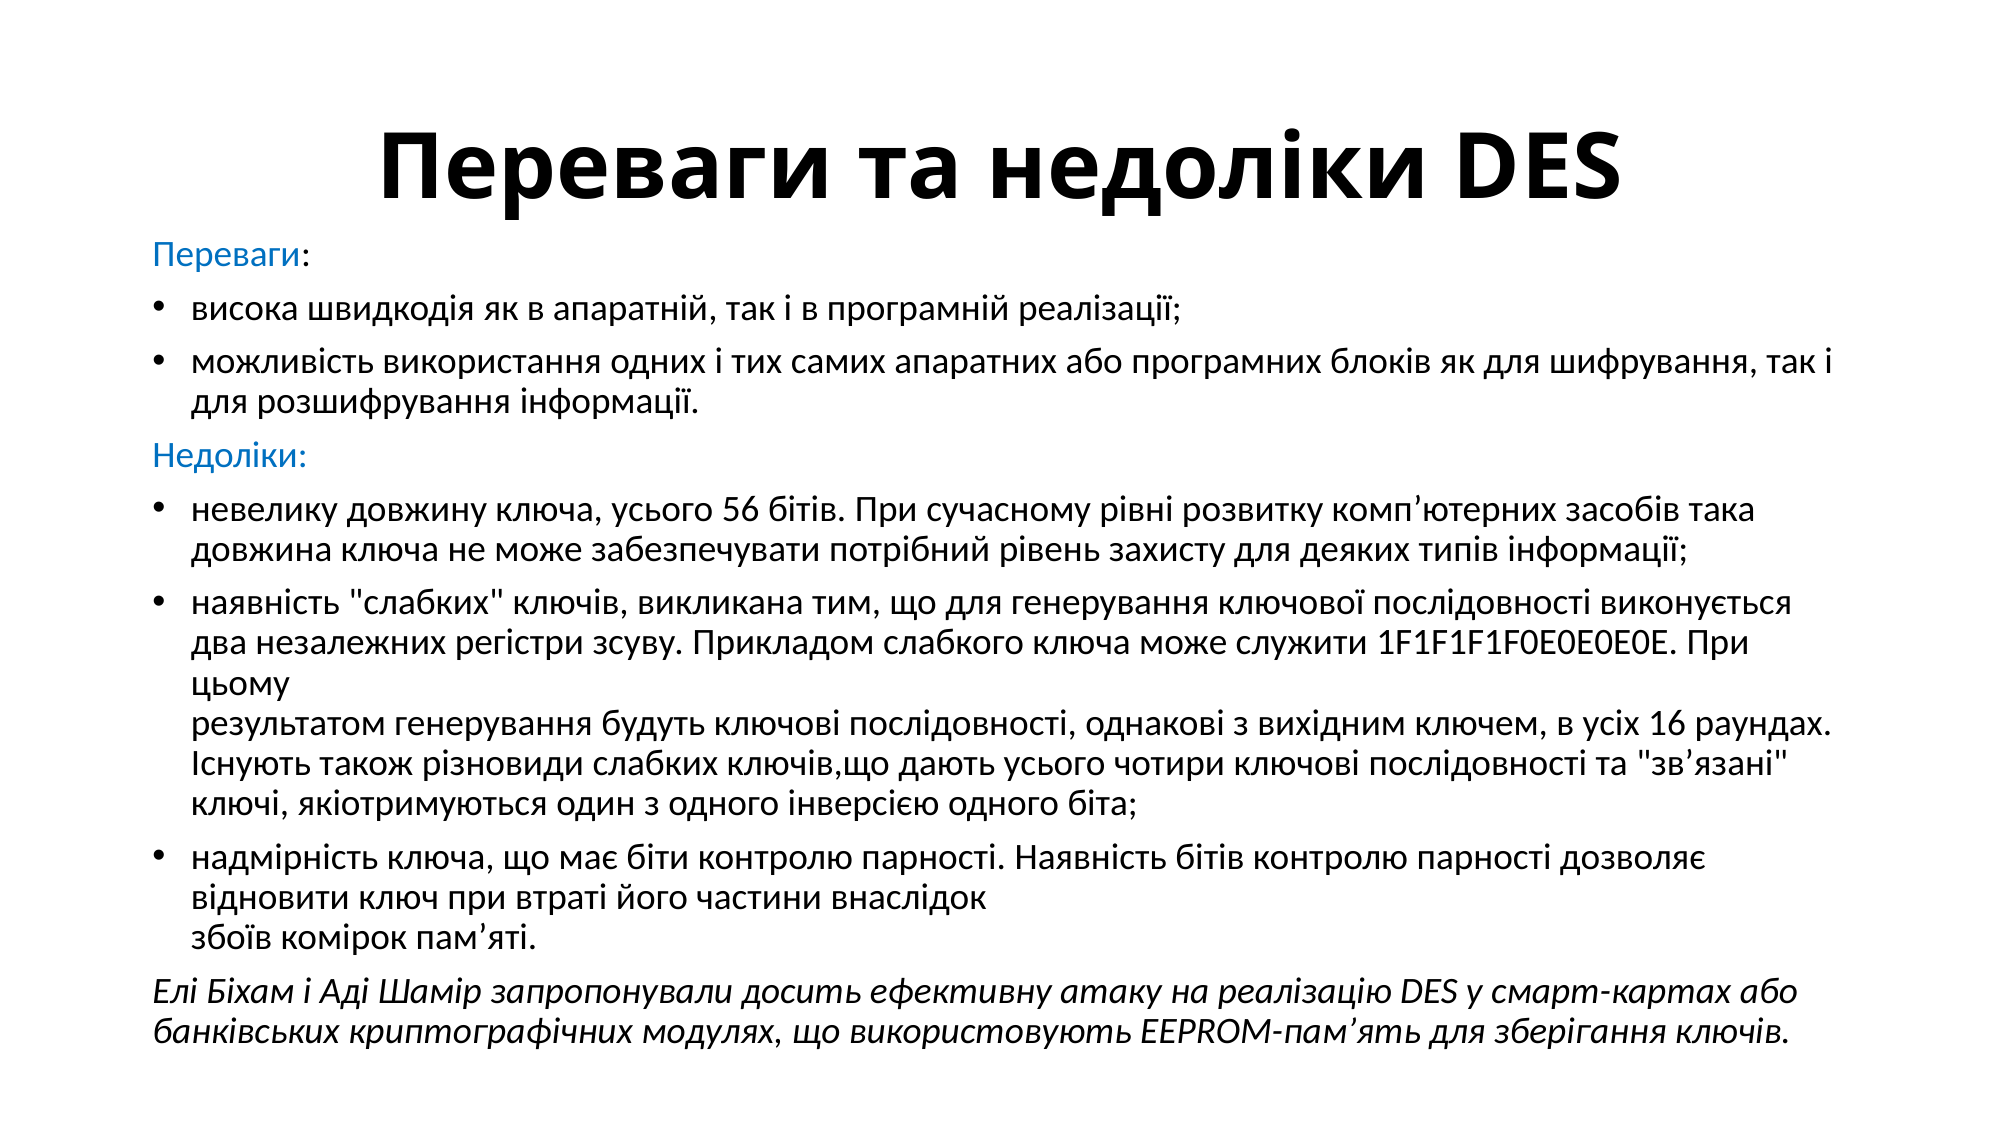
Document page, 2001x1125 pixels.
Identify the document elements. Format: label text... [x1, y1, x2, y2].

title Переваги та недоліки DES [137, 59, 1863, 227]
list Переваги: висока швидкодія як в апаратній, так і в програмній реалізації; можливість використання одних і тих самих апаратних або програмних блоків як для шифрування, так і для розшифрування інформації. Недоліки: невелику довжину ключа, усього 56 бітів. При сучасному рівні розвитку комп’ютерних засобів така довжина ключа не може забезпечувати потрібний рівень захисту для деяких типів інформації; наявність "слабких" ключів, викликана тим, що для генерування ключової послідовності виконується два незалежних регістри зсуву. Прикладом слабкого ключа може служити 1F1F1F1F0E0E0E0E. При цьому результатом генерування будуть ключові послідовності, однакові з вихідним ключем, в усіх 16 раундах. Існують також різновиди слабких ключів,що дають усього чотири ключові послідовності та "зв’язані" ключі, якіотримуються один з одного інверсією одного біта; надмірність ключа, що має біти контролю парності. Наявність бітів контролю парності дозволяє відновити ключ при втраті його частини внаслідок збоїв комірок пам’яті. Елі Біхам і Аді Шамір запропонували досить ефективну атаку на реалізацію DES у смарт-картах або банківських криптографічних модулях, що використовують EEPROM-пам’ять для зберігання ключів. [137, 227, 1863, 1084]
